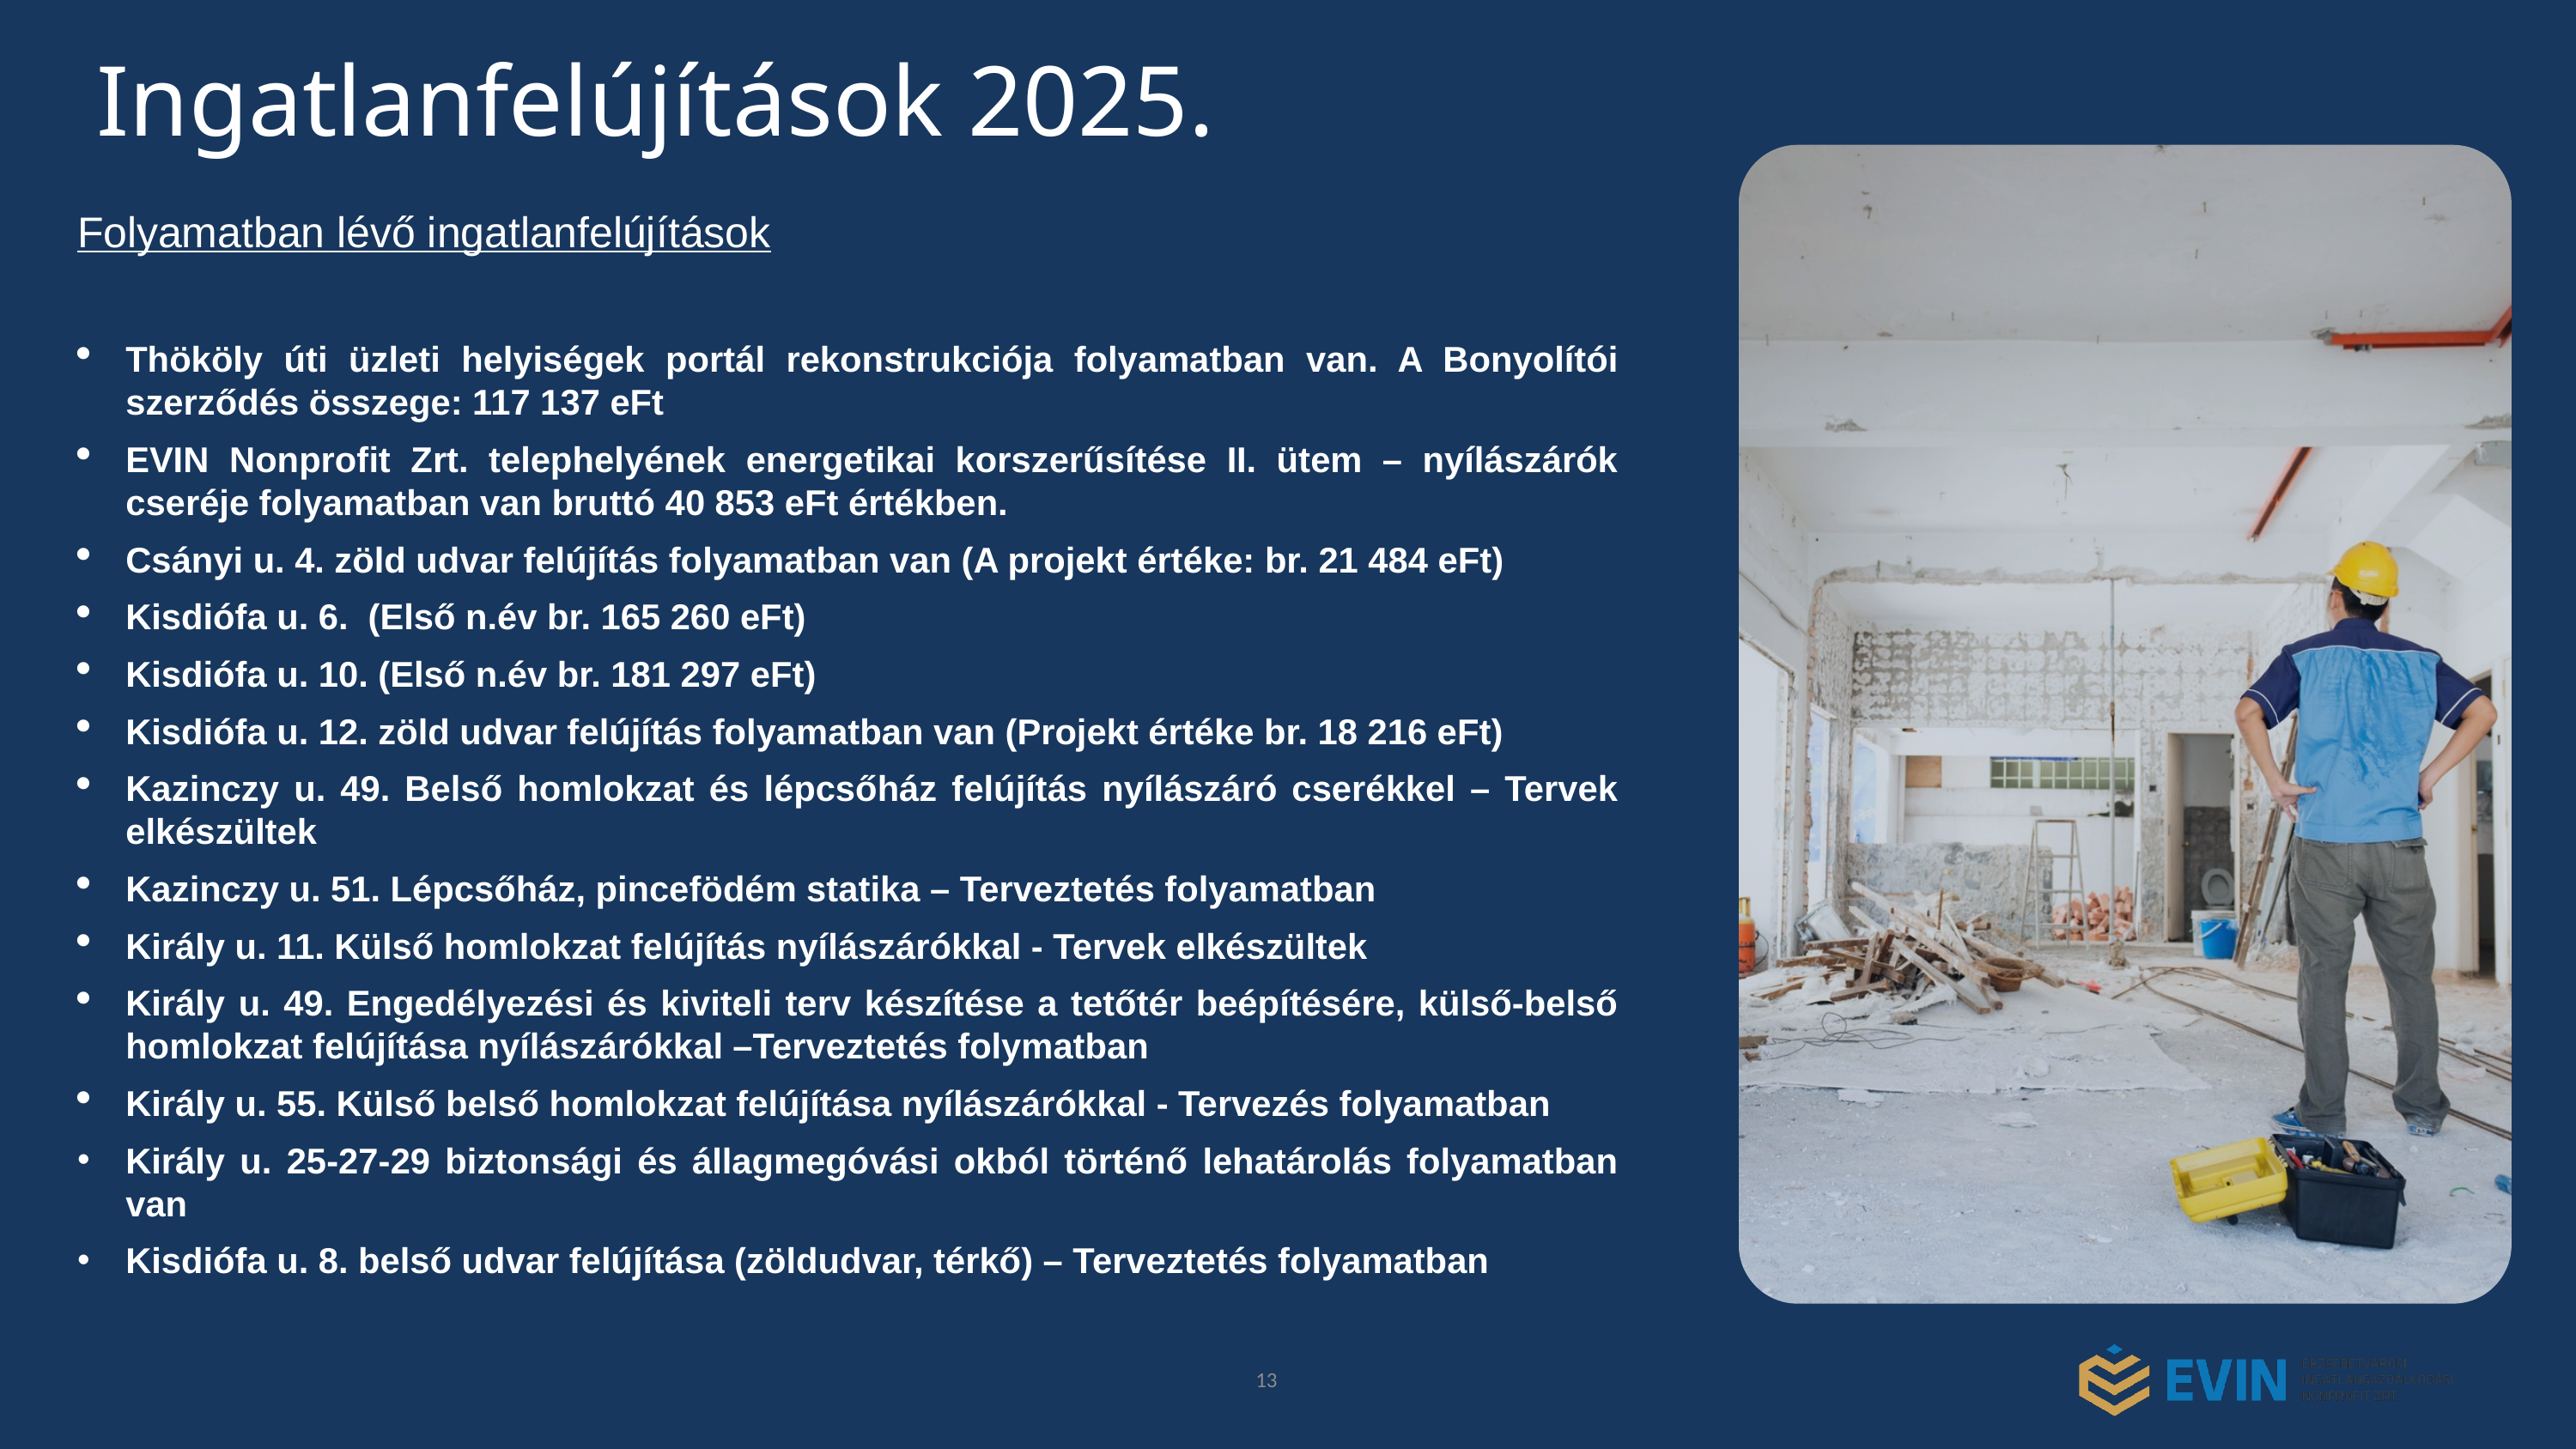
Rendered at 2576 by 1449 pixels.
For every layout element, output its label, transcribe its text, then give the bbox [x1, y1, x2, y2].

slide_number 13 [1115, 1353, 1417, 1405]
text_box Folyamatban lévő ingatlanfelújítások Thököly úti üzleti helyiségek portál rekonstrukciója folyamatban van. A Bonyolítói szerződés összege: 117 137 eFt EVIN Nonprofit Zrt. telephelyének energetikai korszerűsítése II. ütem – nyílászárók cseréje folyamatban van bruttó 40 853 eFt értékben. Csányi u. 4. zöld udvar felújítás folyamatban van (A projekt értéke: br. 21 484 eFt) Kisdiófa u. 6. (Első n.év br. 165 260 eFt) Kisdiófa u. 10. (Első n.év br. 181 297 eFt) Kisdiófa u. 12. zöld udvar felújítás folyamatban van (Projekt értéke br. 18 216 eFt) Kazinczy u. 49. Belső homlokzat és lépcsőház felújítás nyílászáró cserékkel – Tervek elkészültek Kazinczy u. 51. Lépcsőház, pincefödém statika – Terveztetés folyamatban Király u. 11. Külső homlokzat felújítás nyílászárókkal - Tervek elkészültek Király u. 49. Engedélyezési és kiviteli terv készítése a tetőtér beépítésére, külső-belső homlokzat felújítása nyílászárókkal –Terveztetés folymatban Király u. 55. Külső belső homlokzat felújítása nyílászárókkal - Tervezés folyamatban Király u. 25-27-29 biztonsági és állagmegóvási okból történő lehatárolás folyamatban van Kisdiófa u. 8. belső udvar felújítása (zöldudvar, térkő) – Terveztetés folyamatban [64, 198, 1631, 1449]
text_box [1738, 144, 2512, 1304]
text_box Ingatlanfelújítások 2025. [96, 70, 1741, 156]
picture [2038, 1325, 2482, 1433]
